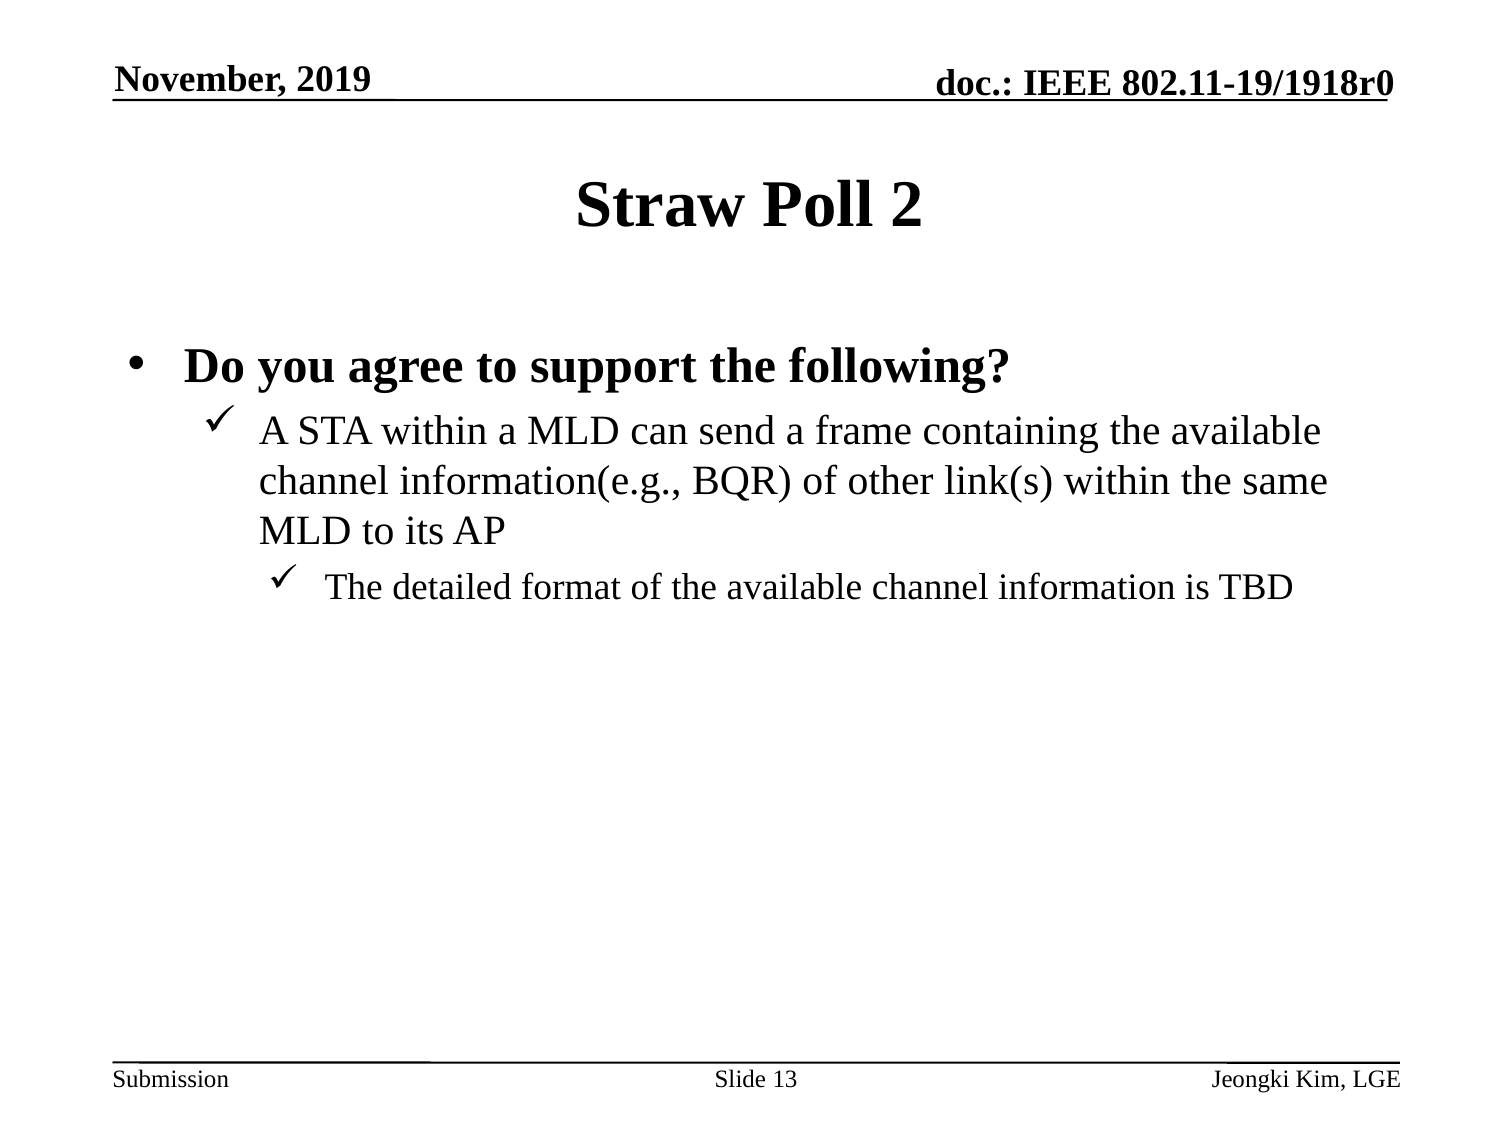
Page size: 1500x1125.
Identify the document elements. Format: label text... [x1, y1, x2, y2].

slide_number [114, 54, 423, 100]
slide_number Slide 13 [712, 1061, 800, 1123]
footer Jeongki Kim, LGE [878, 1061, 1402, 1093]
list Do you agree to support the following? A STA within a MLD can send a frame containing the available channel information(e.g., BQR) of other link(s) within the same MLD to its AP The detailed format of the available channel information is TBD [112, 324, 1388, 1000]
title Straw Poll 2 [112, 112, 1388, 288]
